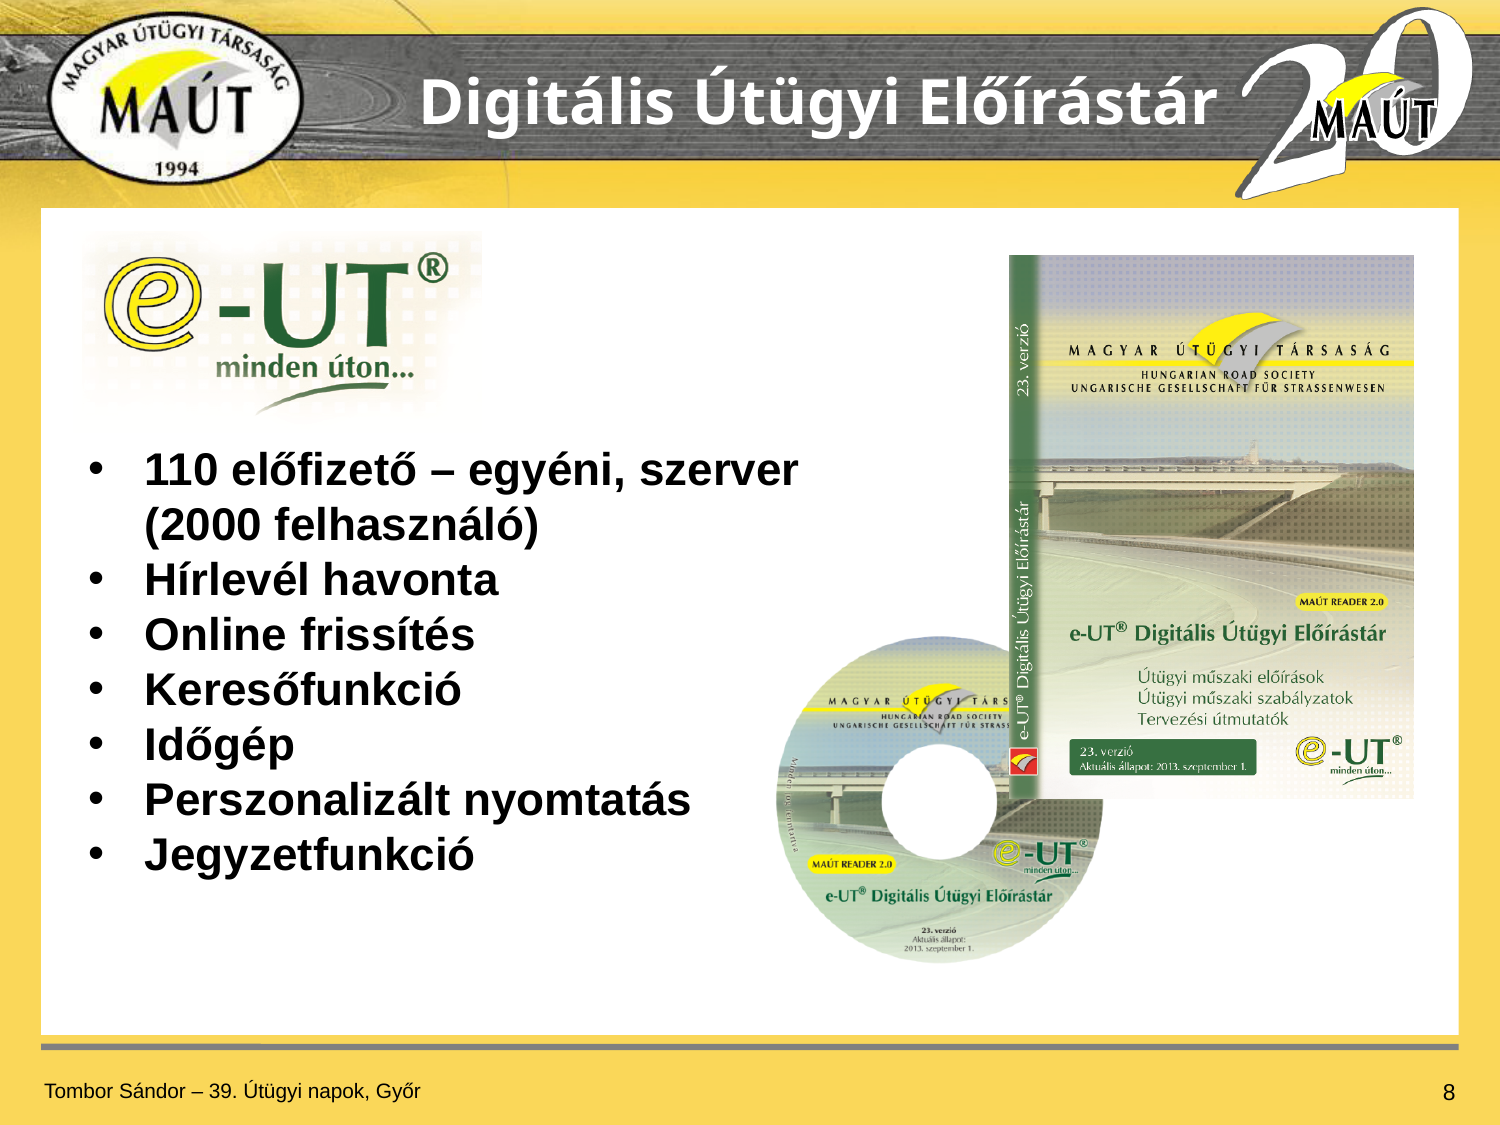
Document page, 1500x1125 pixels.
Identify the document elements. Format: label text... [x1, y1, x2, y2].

picture [0, 0, 1500, 1125]
text_box Digitális Útügyi Előírástár [277, 54, 1235, 145]
text_box 110 előfizető – egyéni, szerver (2000 felhasználó) Hírlevél havonta Online frissítés Keresőfunkció Időgép Perszonalizált nyomtatás Jegyzetfunkció [73, 432, 868, 1053]
text_box [41, 208, 1459, 1035]
